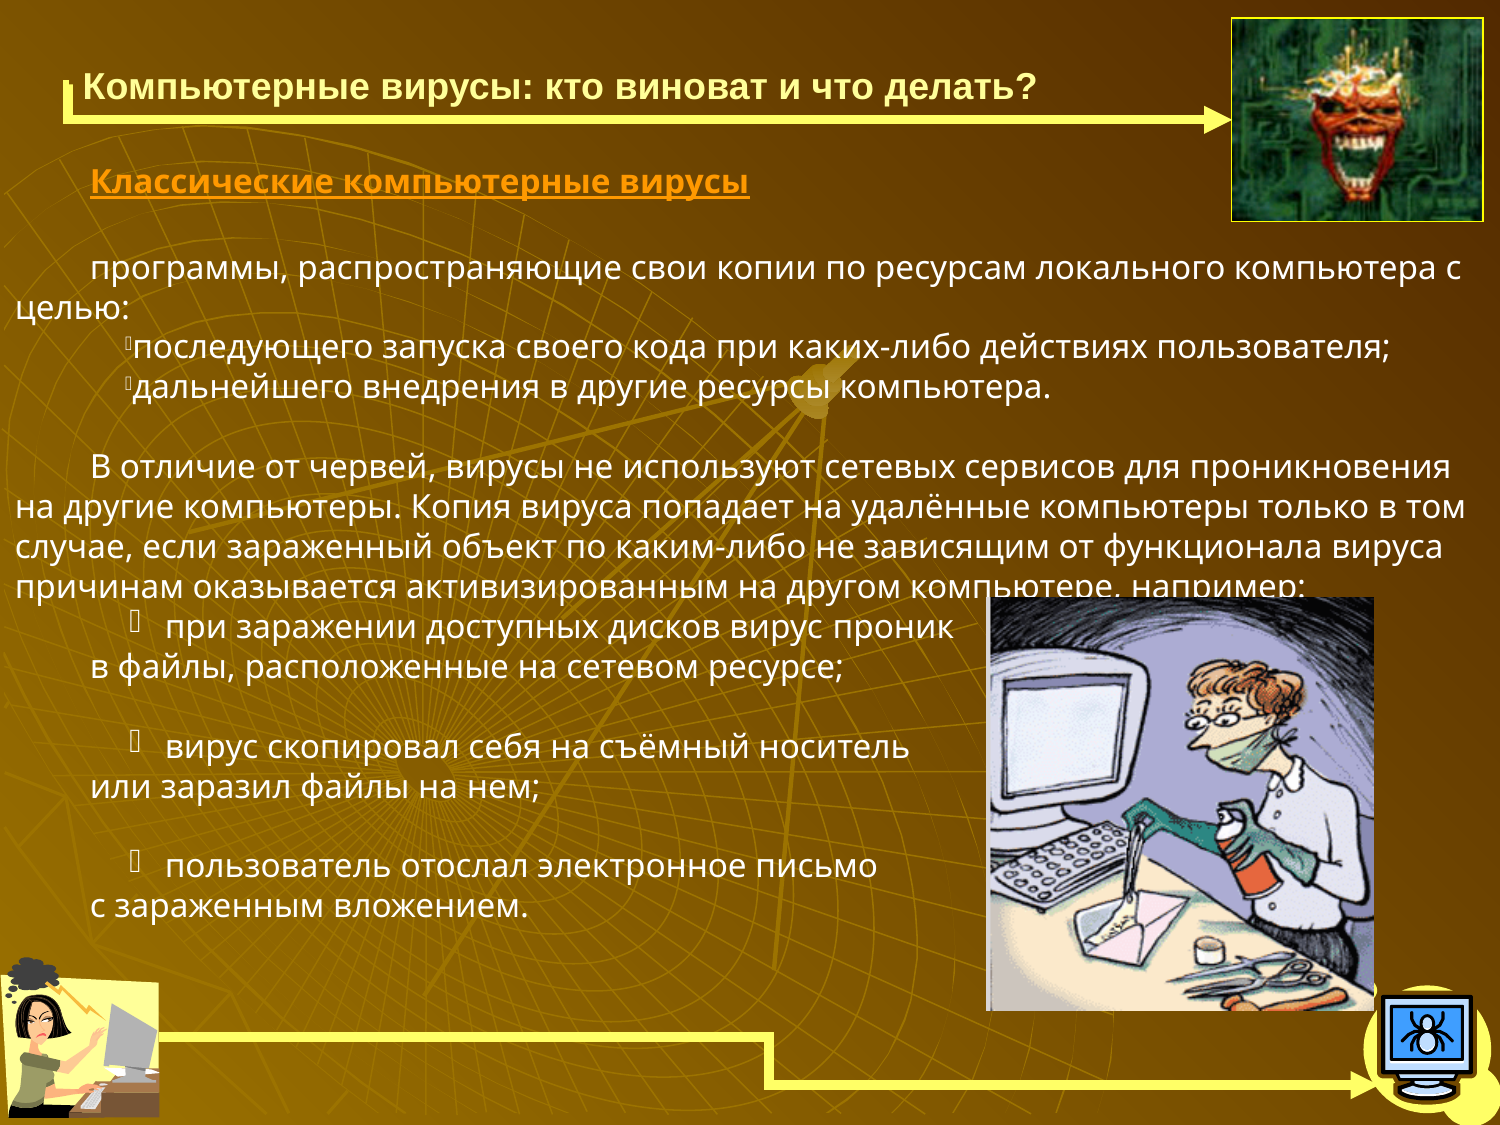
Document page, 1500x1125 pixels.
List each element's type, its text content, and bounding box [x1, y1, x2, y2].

picture [985, 597, 1374, 1011]
text_box Классические компьютерные вирусы программы, распространяющие свои копии по ресурсам локального компьютера с целью: последующего запуска своего кода при каких-либо действиях пользователя; дальнейшего внедрения в другие ресурсы компьютера. В отличие от червей, вирусы не используют сетевых сервисов для проникновения на другие компьютеры. Копия вируса попадает на удалённые компьютеры только в том случае, если зараженный объект по каким-либо не зависящим от функционала вируса причинам оказывается активизированным на другом компьютере, например: при заражении доступных дисков вирус проник в файлы, расположенные на сетевом ресурсе; вирус скопировал себя на съёмный носитель или заразил файлы на нем; пользователь отослал электронное письмо с зараженным вложением. [0, 153, 1500, 972]
picture [1232, 19, 1482, 153]
